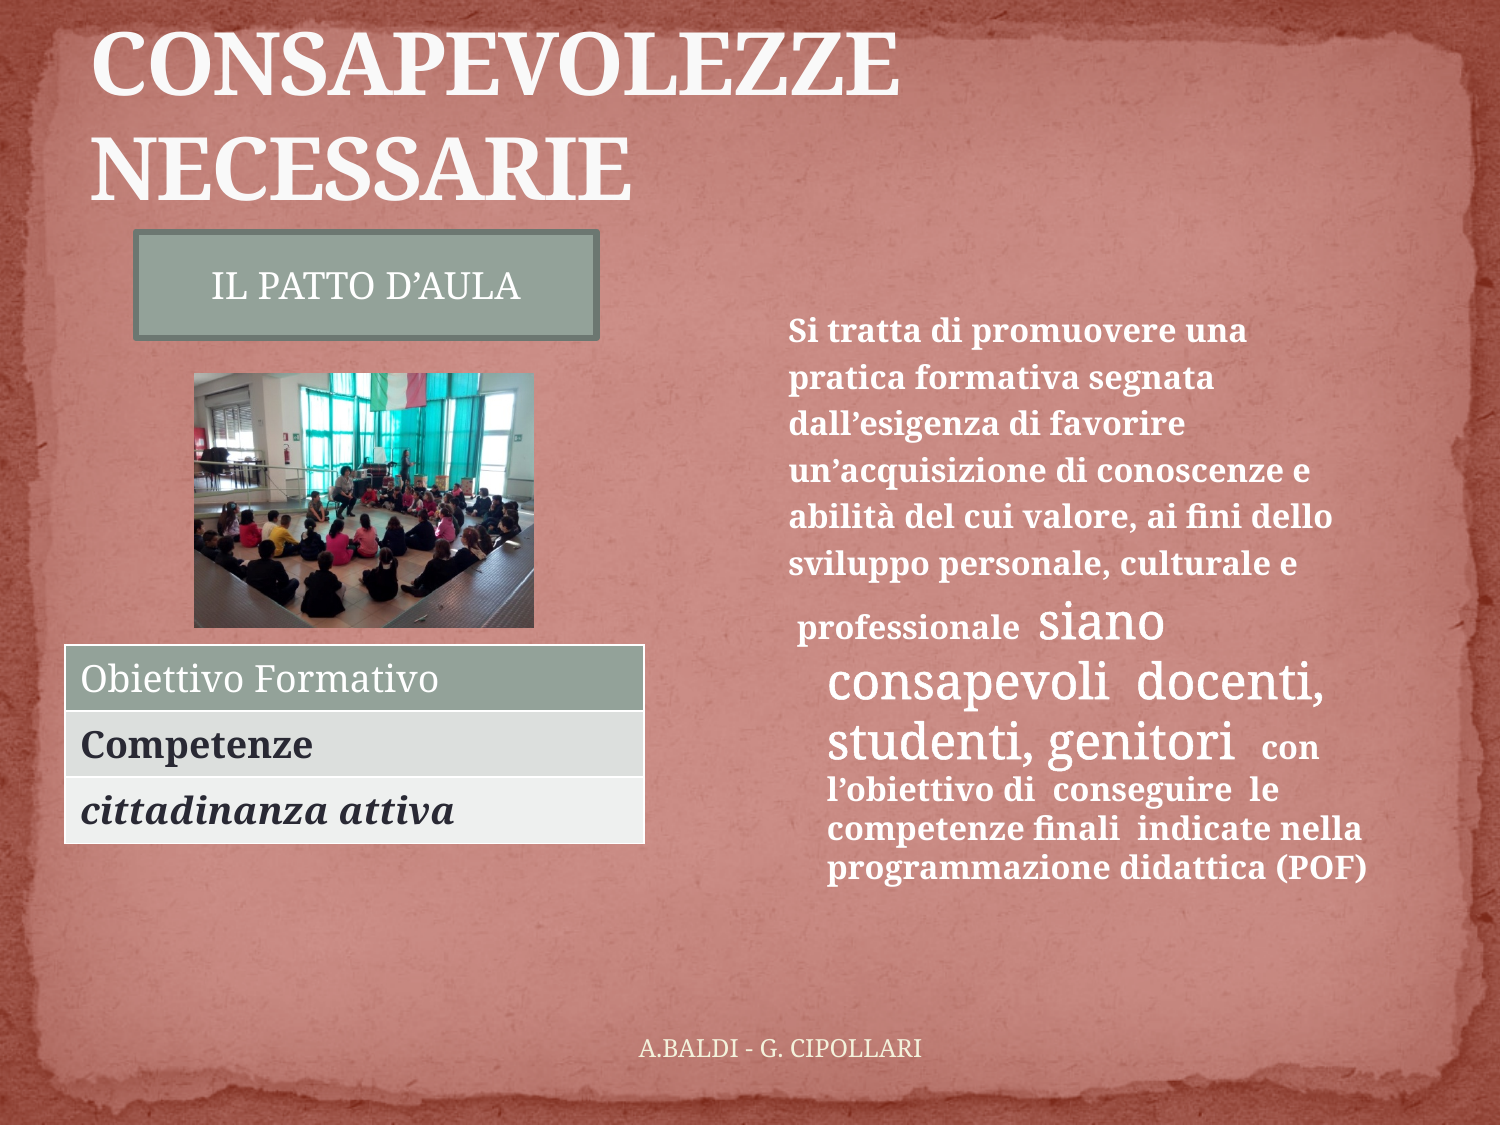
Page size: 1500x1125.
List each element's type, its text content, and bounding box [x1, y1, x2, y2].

table_header Obiettivo Formativo [66, 646, 643, 710]
table_cell cittadinanza attiva [66, 778, 643, 843]
list Si tratta di promuovere una pratica formativa segnata dall’esigenza di favorire un’acquisizione di conoscenze e abilità del cui valore, ai fini dello sviluppo personale, culturale e professionale siano consapevoli docenti, studenti, genitori con l’obiettivo di conseguire le competenze finali indicate nella programmazione didattica (POF) [773, 302, 1449, 898]
picture [194, 373, 534, 628]
text_box IL PATTO D’AULA [133, 229, 600, 341]
footer A.BALDI - G. CIPOLLARI [350, 1017, 938, 1081]
table_cell Competenze [66, 712, 643, 776]
title CONSAPEVOLEZZE NECESSARIE [74, 24, 1425, 225]
